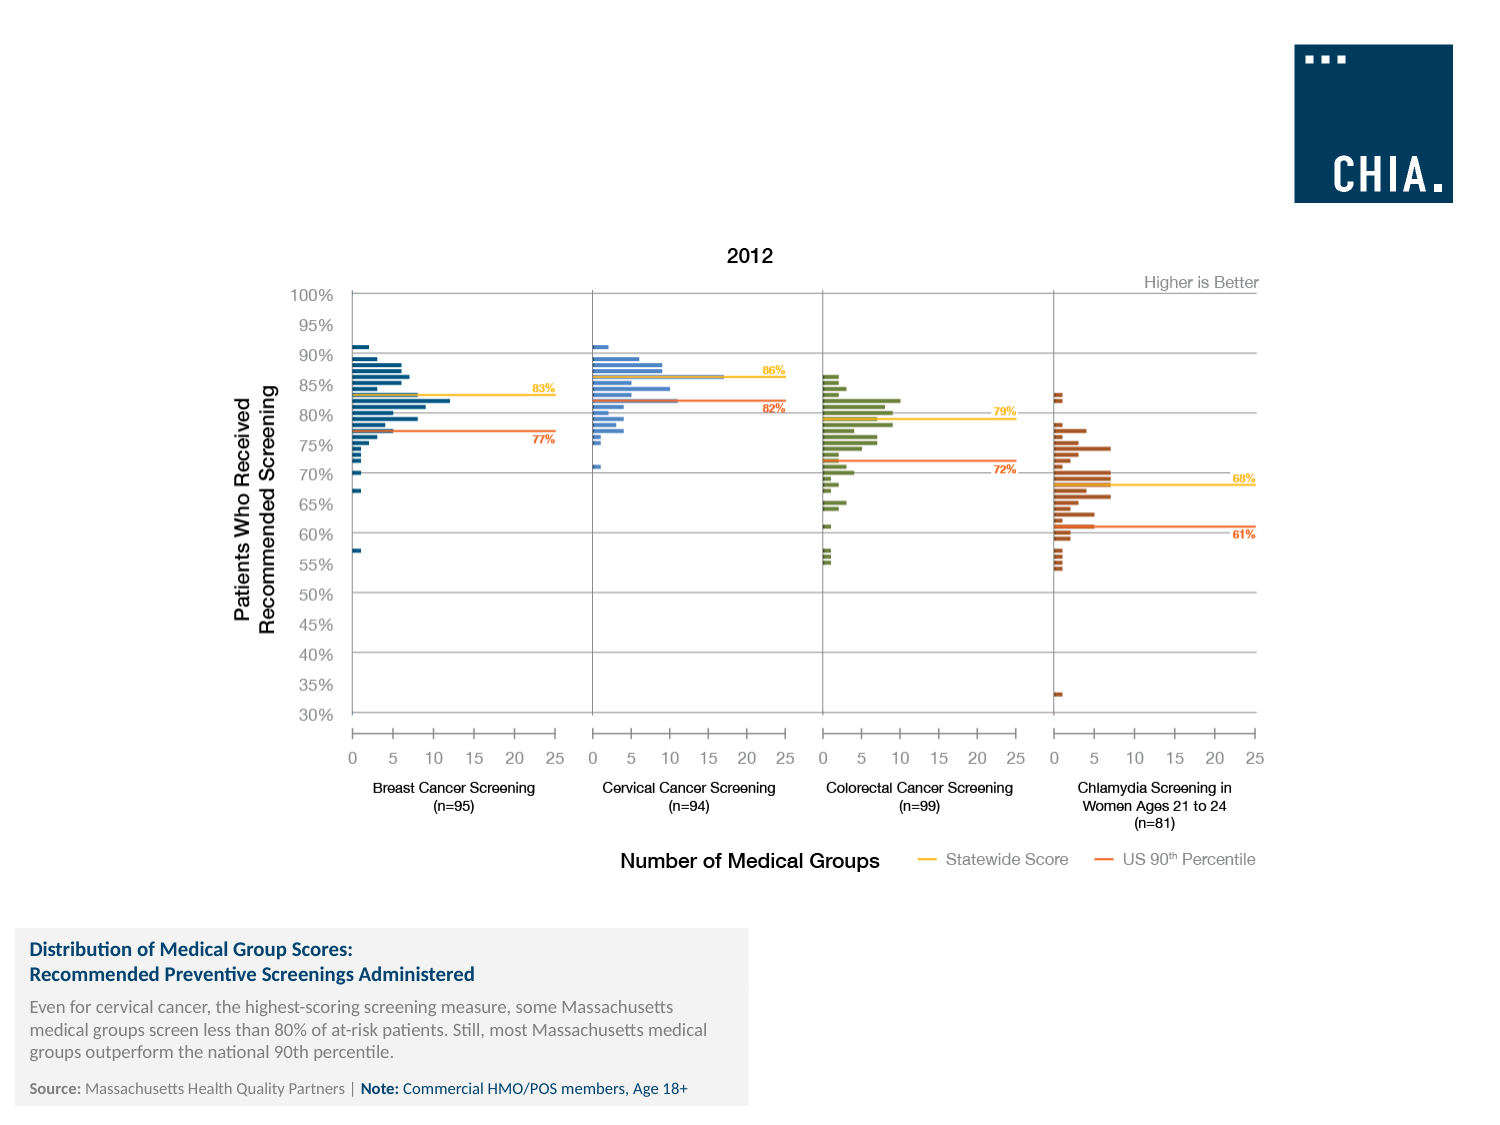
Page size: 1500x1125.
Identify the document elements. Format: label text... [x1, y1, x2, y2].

list Distribution of Medical Group Scores: Recommended Preventive Screenings Administered [14, 928, 749, 987]
list Even for cervical cancer, the highest-scoring screening measure, some Massachusetts medical groups screen less than 80% of at-risk patients. Still, most Massachusetts medical groups outperform the national 90th percentile. [14, 987, 749, 1070]
picture [1260, 17, 1486, 243]
picture [224, 245, 1276, 876]
list Source: Massachusetts Health Quality Partners | Note: Commercial HMO/POS members, Age 18+ [14, 1070, 749, 1106]
